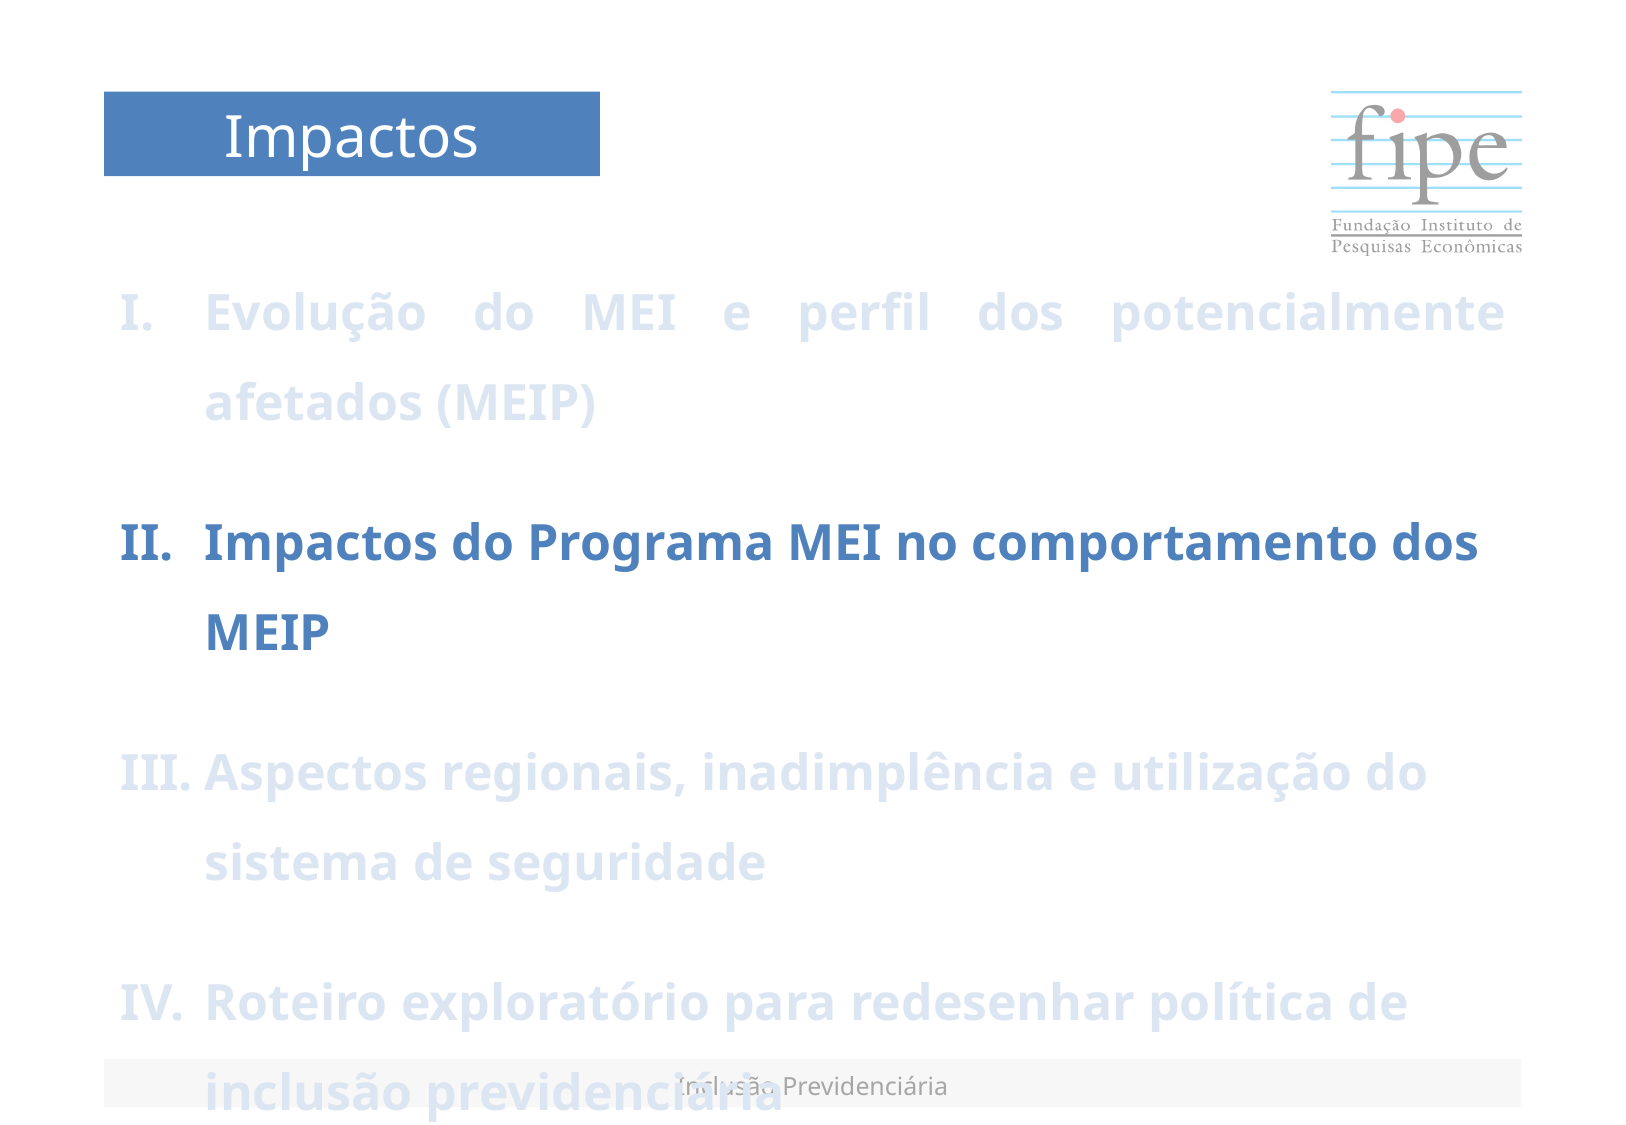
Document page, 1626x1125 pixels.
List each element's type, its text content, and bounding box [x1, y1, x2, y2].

text_box Evolução do MEI e perfil dos potencialmente afetados (MEIP) Impactos do Programa MEI no comportamento dos MEIP Aspectos regionais, inadimplência e utilização do sistema de seguridade Roteiro exploratório para redesenhar política de inclusão previdenciária [105, 243, 1522, 1125]
text_box Impactos [104, 91, 600, 177]
